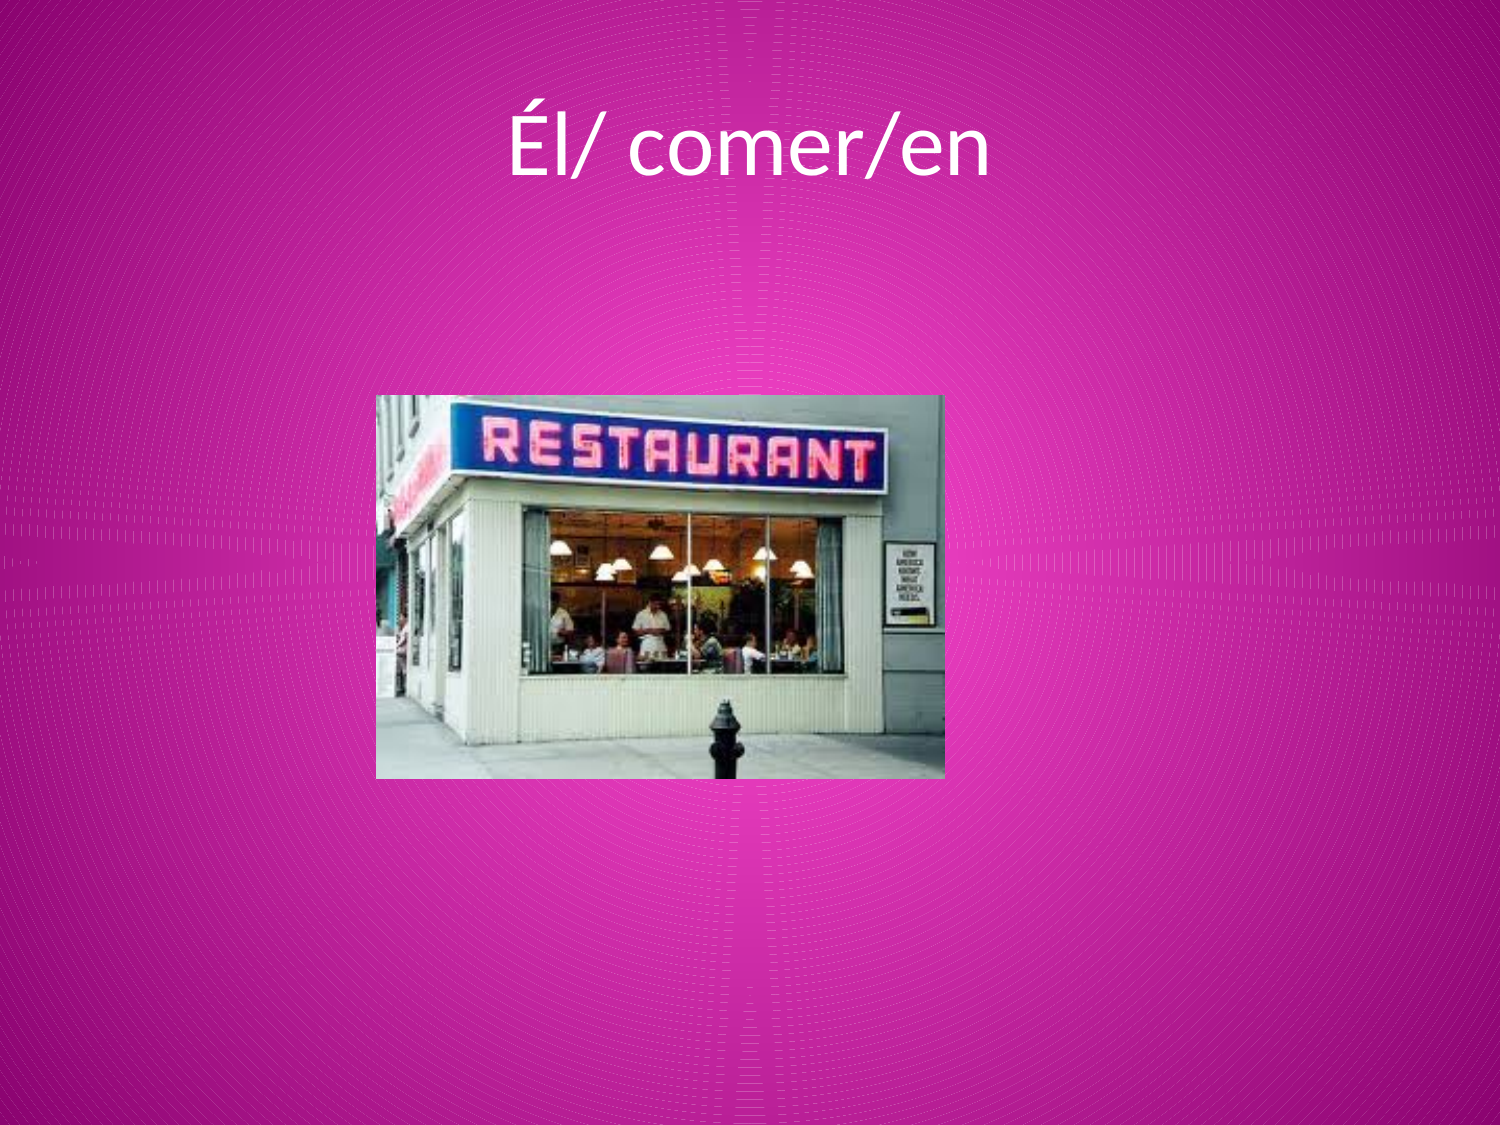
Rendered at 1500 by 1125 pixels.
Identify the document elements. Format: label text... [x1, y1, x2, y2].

picture [375, 395, 946, 779]
title Él/ comer/en [75, 45, 1425, 233]
